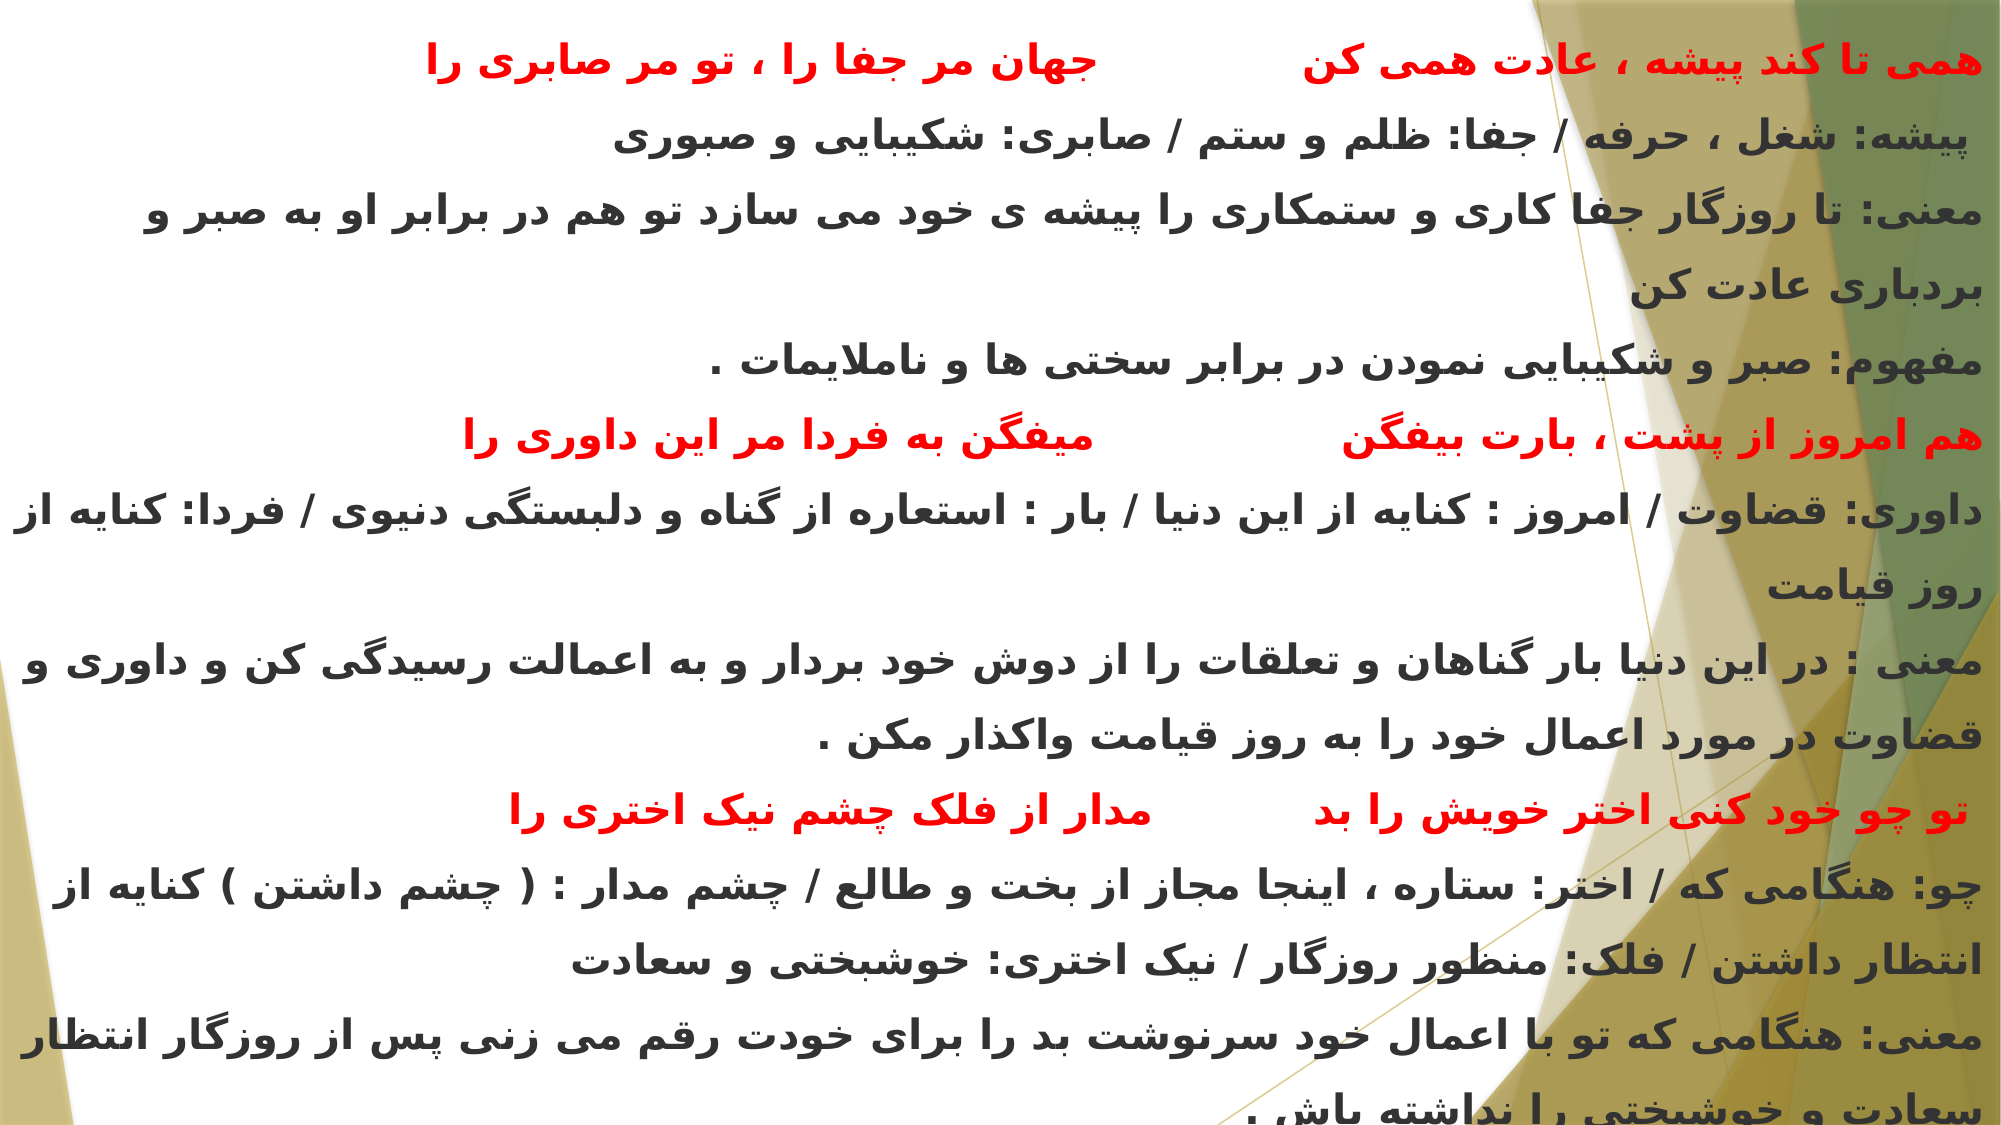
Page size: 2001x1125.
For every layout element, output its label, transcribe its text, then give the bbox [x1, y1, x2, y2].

title همی تا کند پیشه ، عادت همی کن جهان مر جفا را ، تو مر صابری را پیشه: شغل ، حرفه / جفا: ظلم و ستم / صابری: شکیبایی و صبوری معنی: تا روزگار جفا کاری و ستمکاری را پیشه ی خود می سازد تو هم در برابر او به صبر و بردباری عادت کن مفهوم: صبر و شکیبایی نمودن در برابر سختی ها و ناملایمات . هم امروز از پشت ، بارت بیفگن میفگن به فردا مر این داوری را داوری: قضاوت / امروز : کنایه از این دنیا / بار : استعاره از گناه و دلبستگی دنیوی / فردا: کنایه از روز قیامت معنی : در این دنیا بار گناهان و تعلقات را از دوش خود بردار و به اعمالت رسیدگی کن و داوری و قضاوت در مورد اعمال خود را به روز قیامت واکذار مکن . تو چو خود کنی اختر خویش را بد مدار از فلک چشم نیک اختری را چو: هنگامی که / اختر: ستاره ، اینجا مجاز از بخت و طالع / چشم مدار : ( چشم داشتن ) کنایه از انتظار داشتن / فلک: منظور روزگار / نیک اختری: خوشبختی و سعادت معنی: هنگامی که تو با اعمال خود سرنوشت بد را برای خودت رقم می زنی پس از روزگار انتظار سعادت و خوشبختی را نداشته باش . مفهوم : خوشبختی و سعادتمندی با اعمال انسان ارتباط مستقیم دارد . [0, 0, 2000, 1125]
